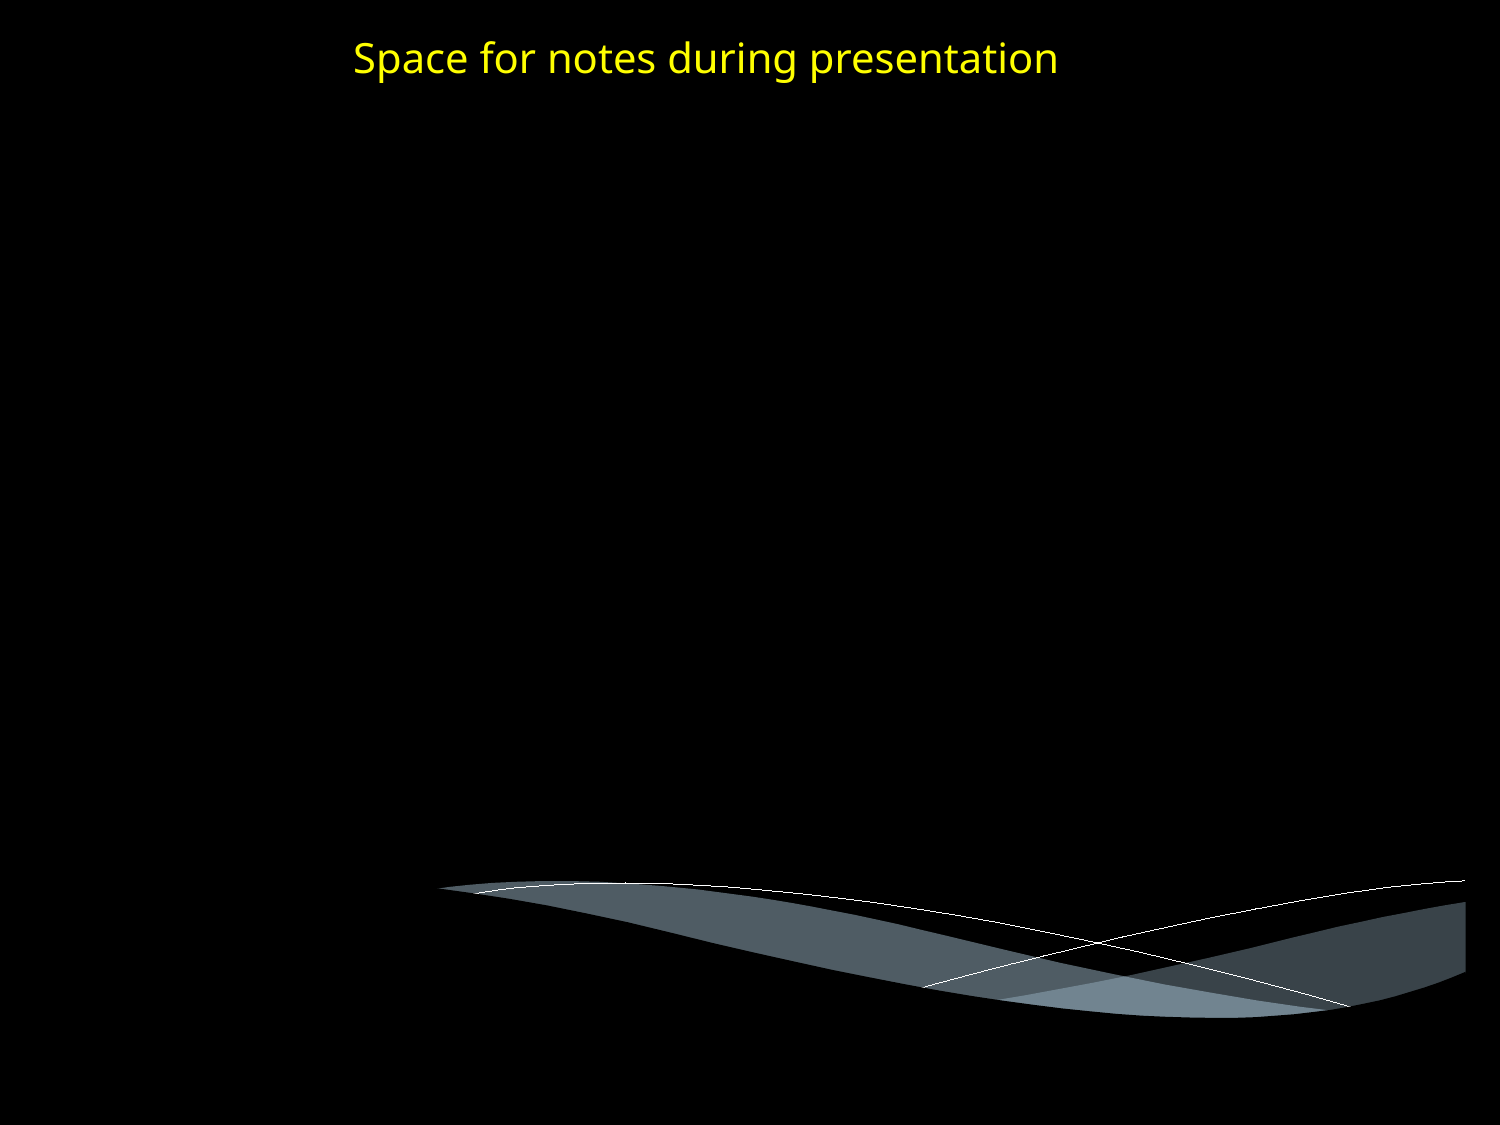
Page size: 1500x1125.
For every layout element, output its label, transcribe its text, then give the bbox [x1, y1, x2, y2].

text_box Space for notes during presentation [149, 24, 1263, 90]
